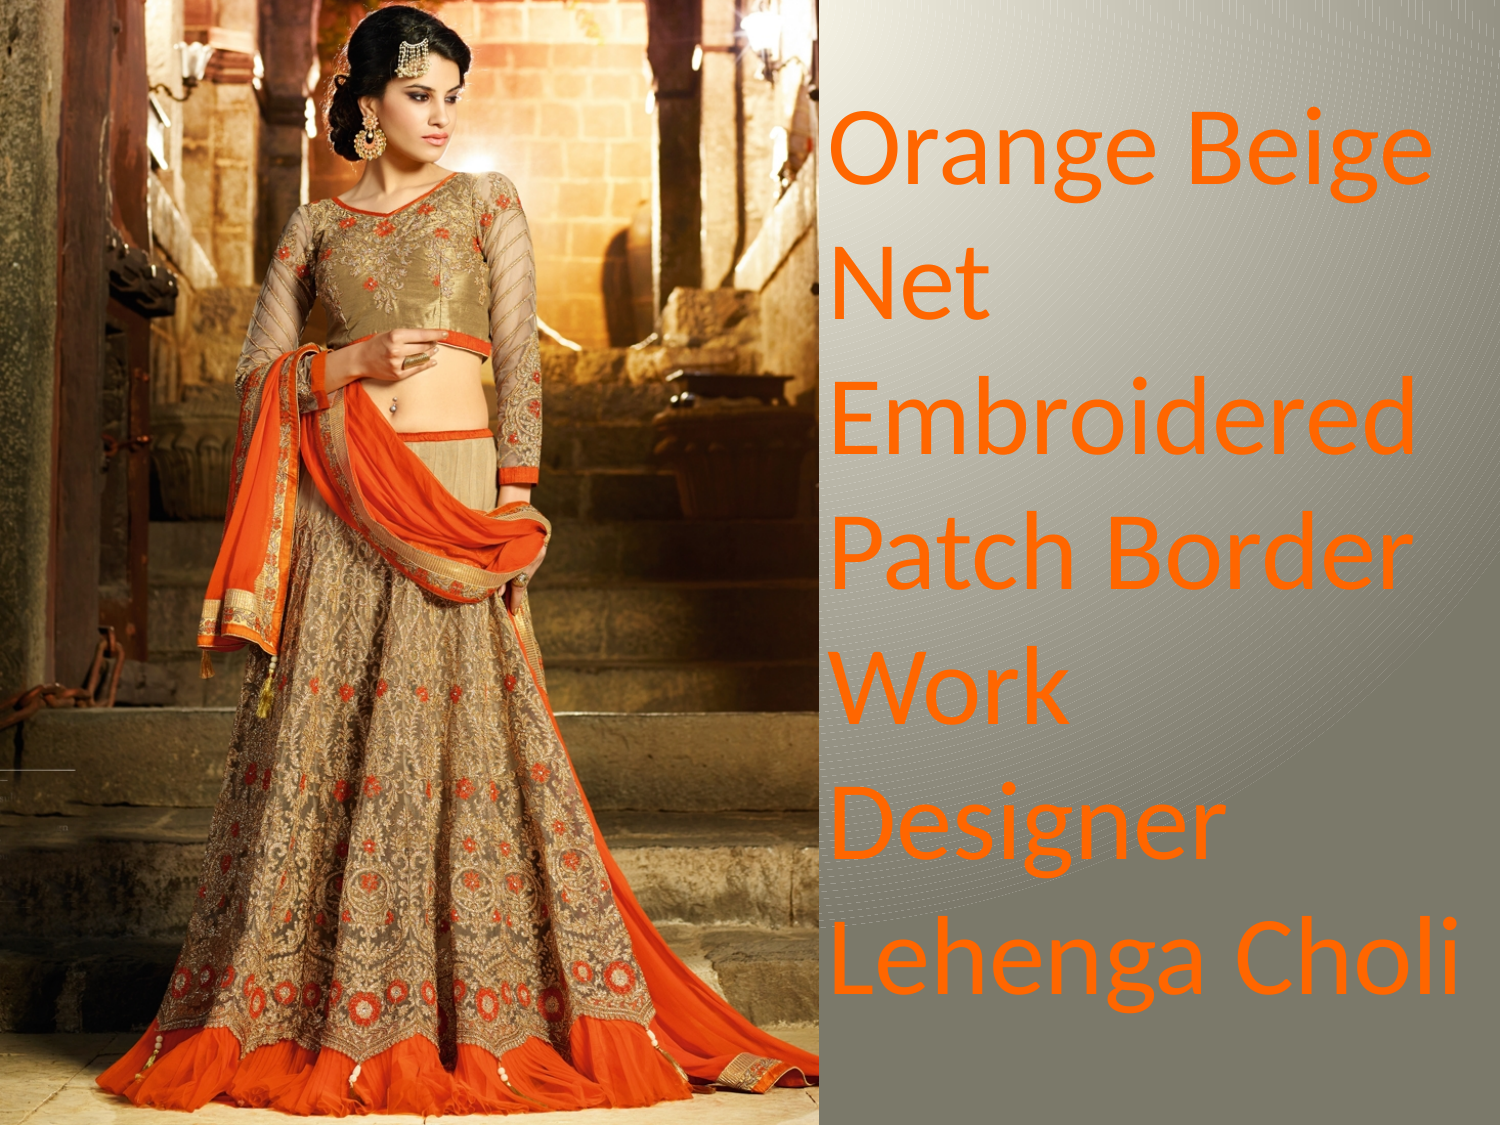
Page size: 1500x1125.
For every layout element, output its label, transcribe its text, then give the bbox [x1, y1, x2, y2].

text_box Orange Beige Net Embroidered Patch Border Work Designer Lehenga Choli [823, 64, 1500, 1115]
picture [0, 0, 819, 1125]
